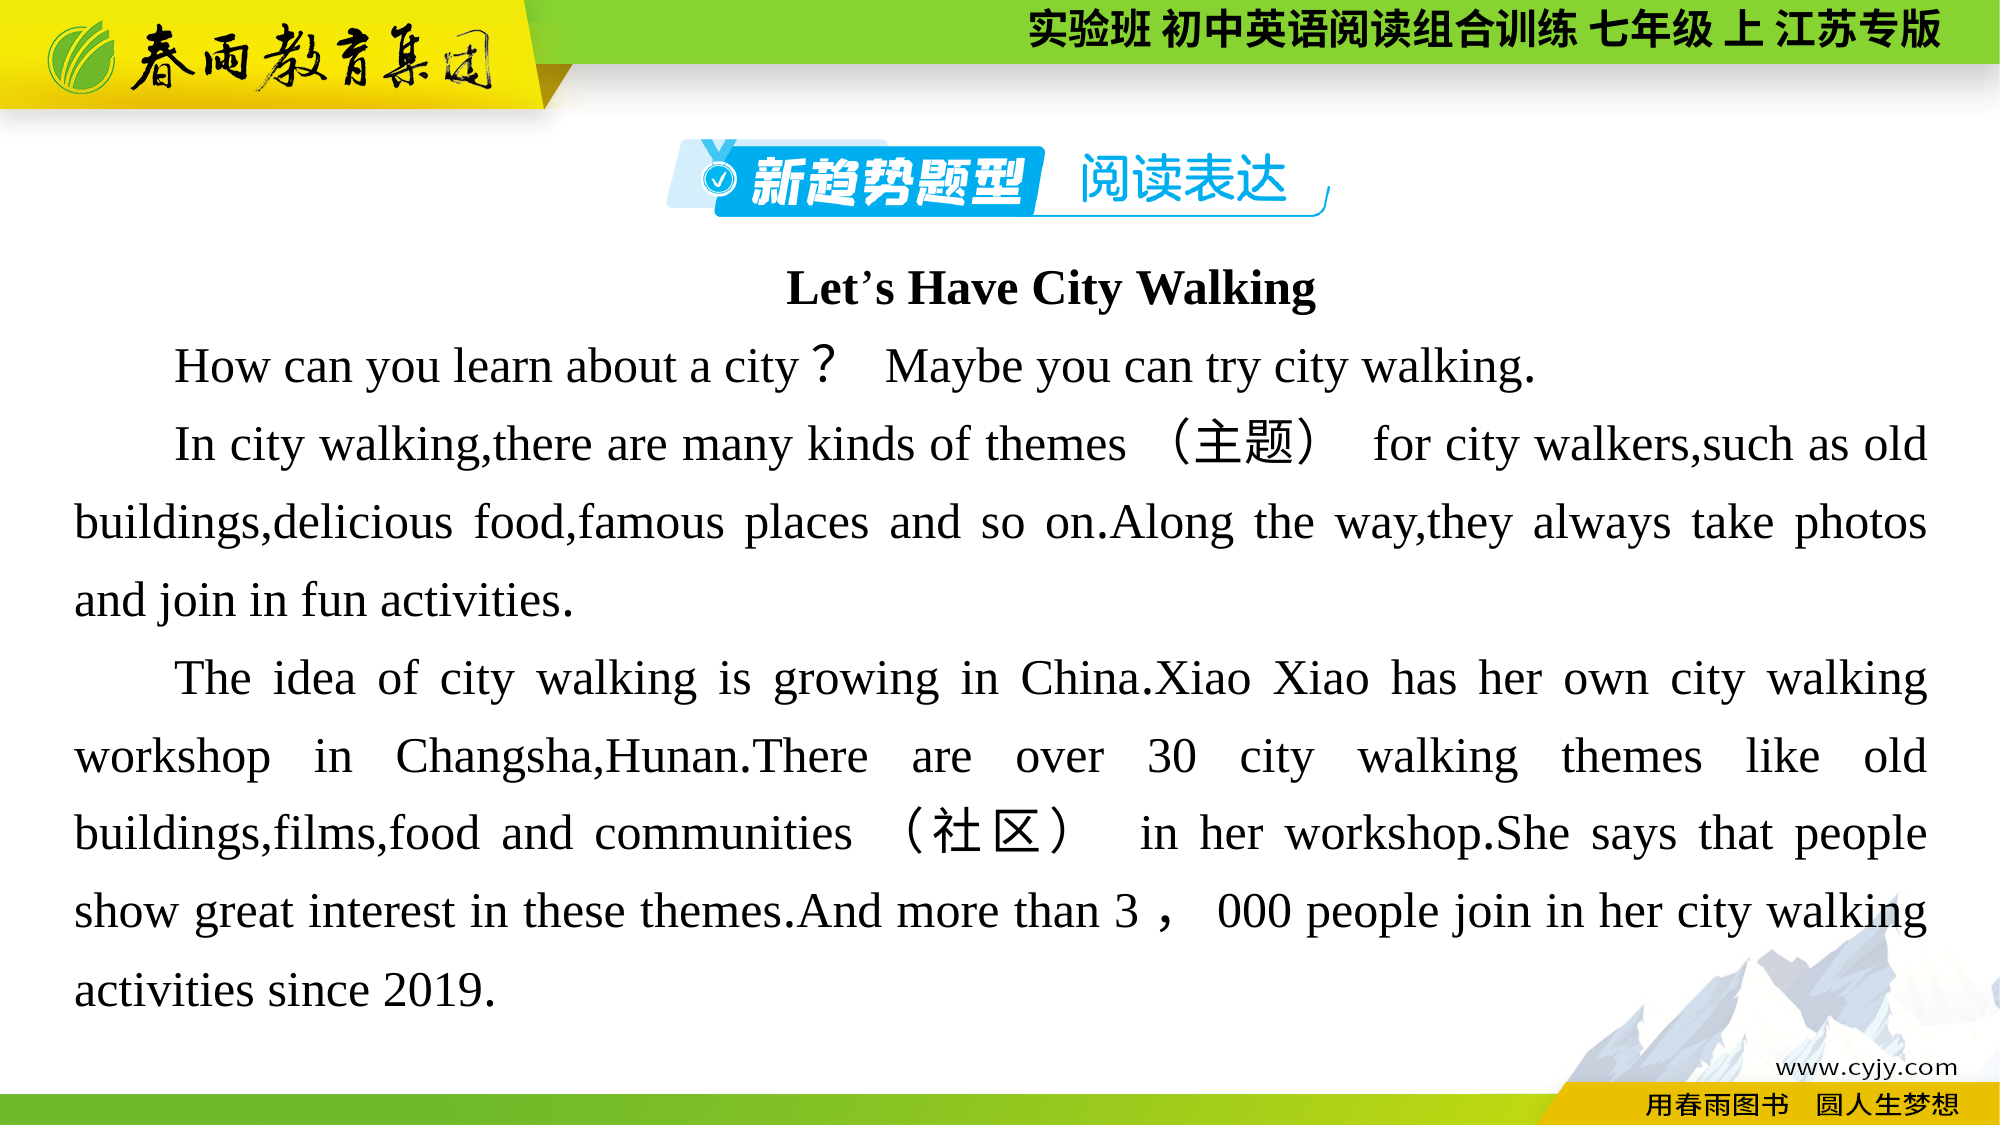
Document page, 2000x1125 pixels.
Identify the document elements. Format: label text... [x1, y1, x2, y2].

picture [0, 0, 2000, 1125]
list Let’s Have City Walking How can you learn about a city？ Maybe you can try city walking. In city walking,there are many kinds of themes（主题） for city walkers,such as old buildings,delicious food,famous places and so on.Along the way,they always take photos and join in fun activities. The idea of city walking is growing in China.Xiao Xiao has her own city walking workshop in Changsha,Hunan.There are over 30 city walking themes like old buildings,films,food and communities（社区） in her workshop.She says that people show great interest in these themes.And more than 3，000 people join in her city walking activities since 2019. [59, 228, 1944, 1024]
